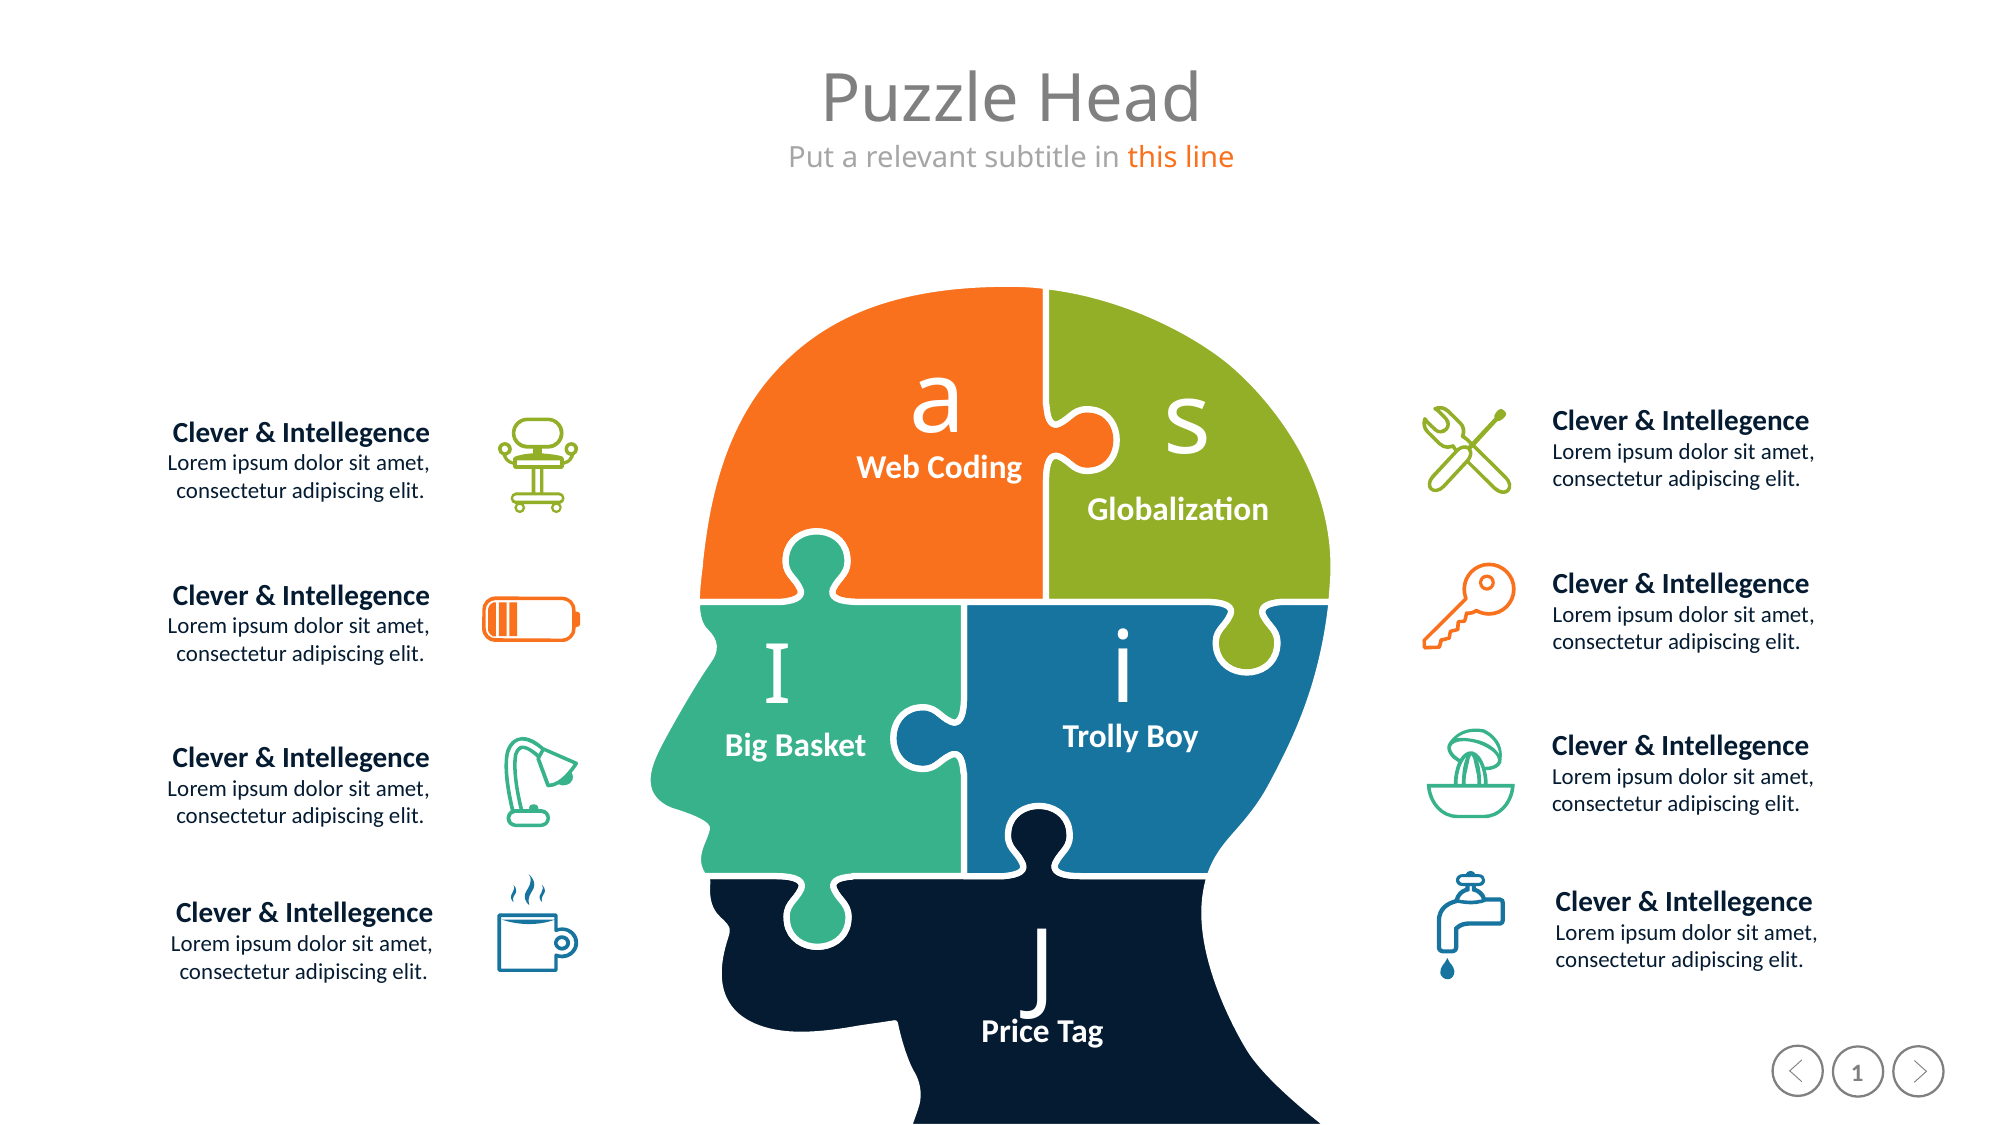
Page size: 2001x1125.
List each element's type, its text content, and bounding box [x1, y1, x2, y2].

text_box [1824, 1045, 1893, 1098]
text_box Put a relevant subtitle in this line [148, 134, 1874, 192]
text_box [1421, 393, 1858, 1015]
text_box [1771, 1044, 1824, 1098]
text_box Puzzle Head [148, 28, 1874, 134]
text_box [128, 405, 581, 1026]
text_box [643, 283, 1337, 1125]
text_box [1893, 1045, 1945, 1098]
